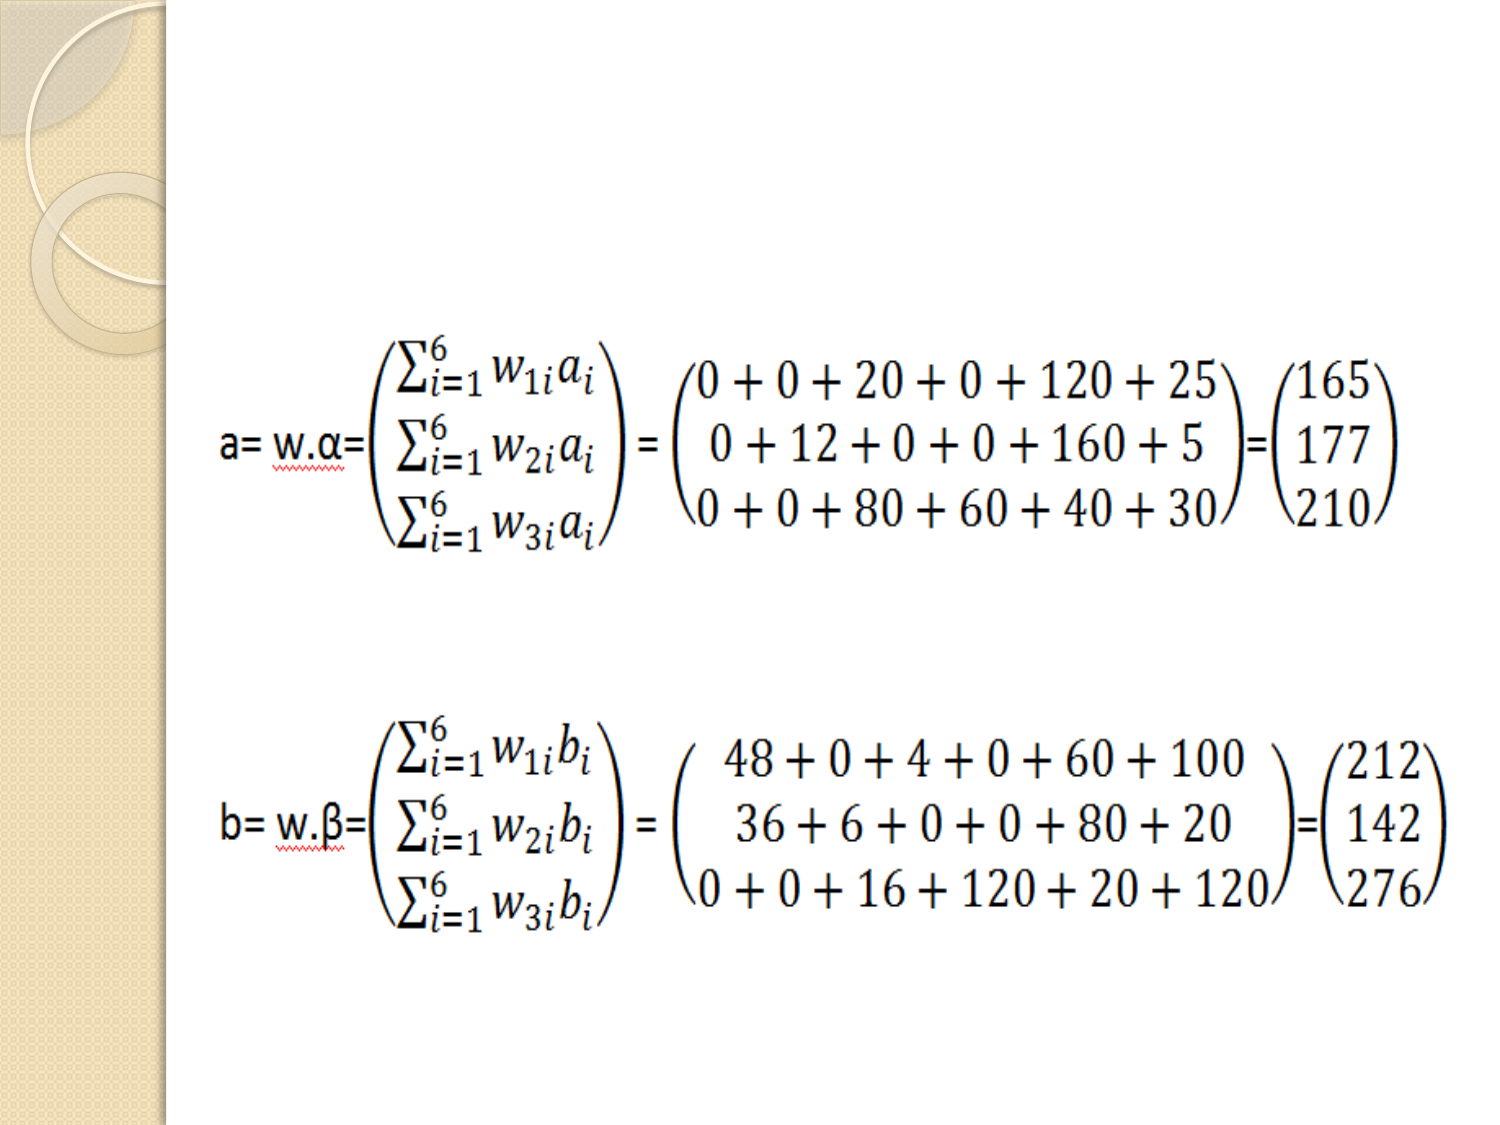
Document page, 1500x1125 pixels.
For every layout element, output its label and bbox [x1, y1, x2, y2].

list [182, 302, 1471, 977]
